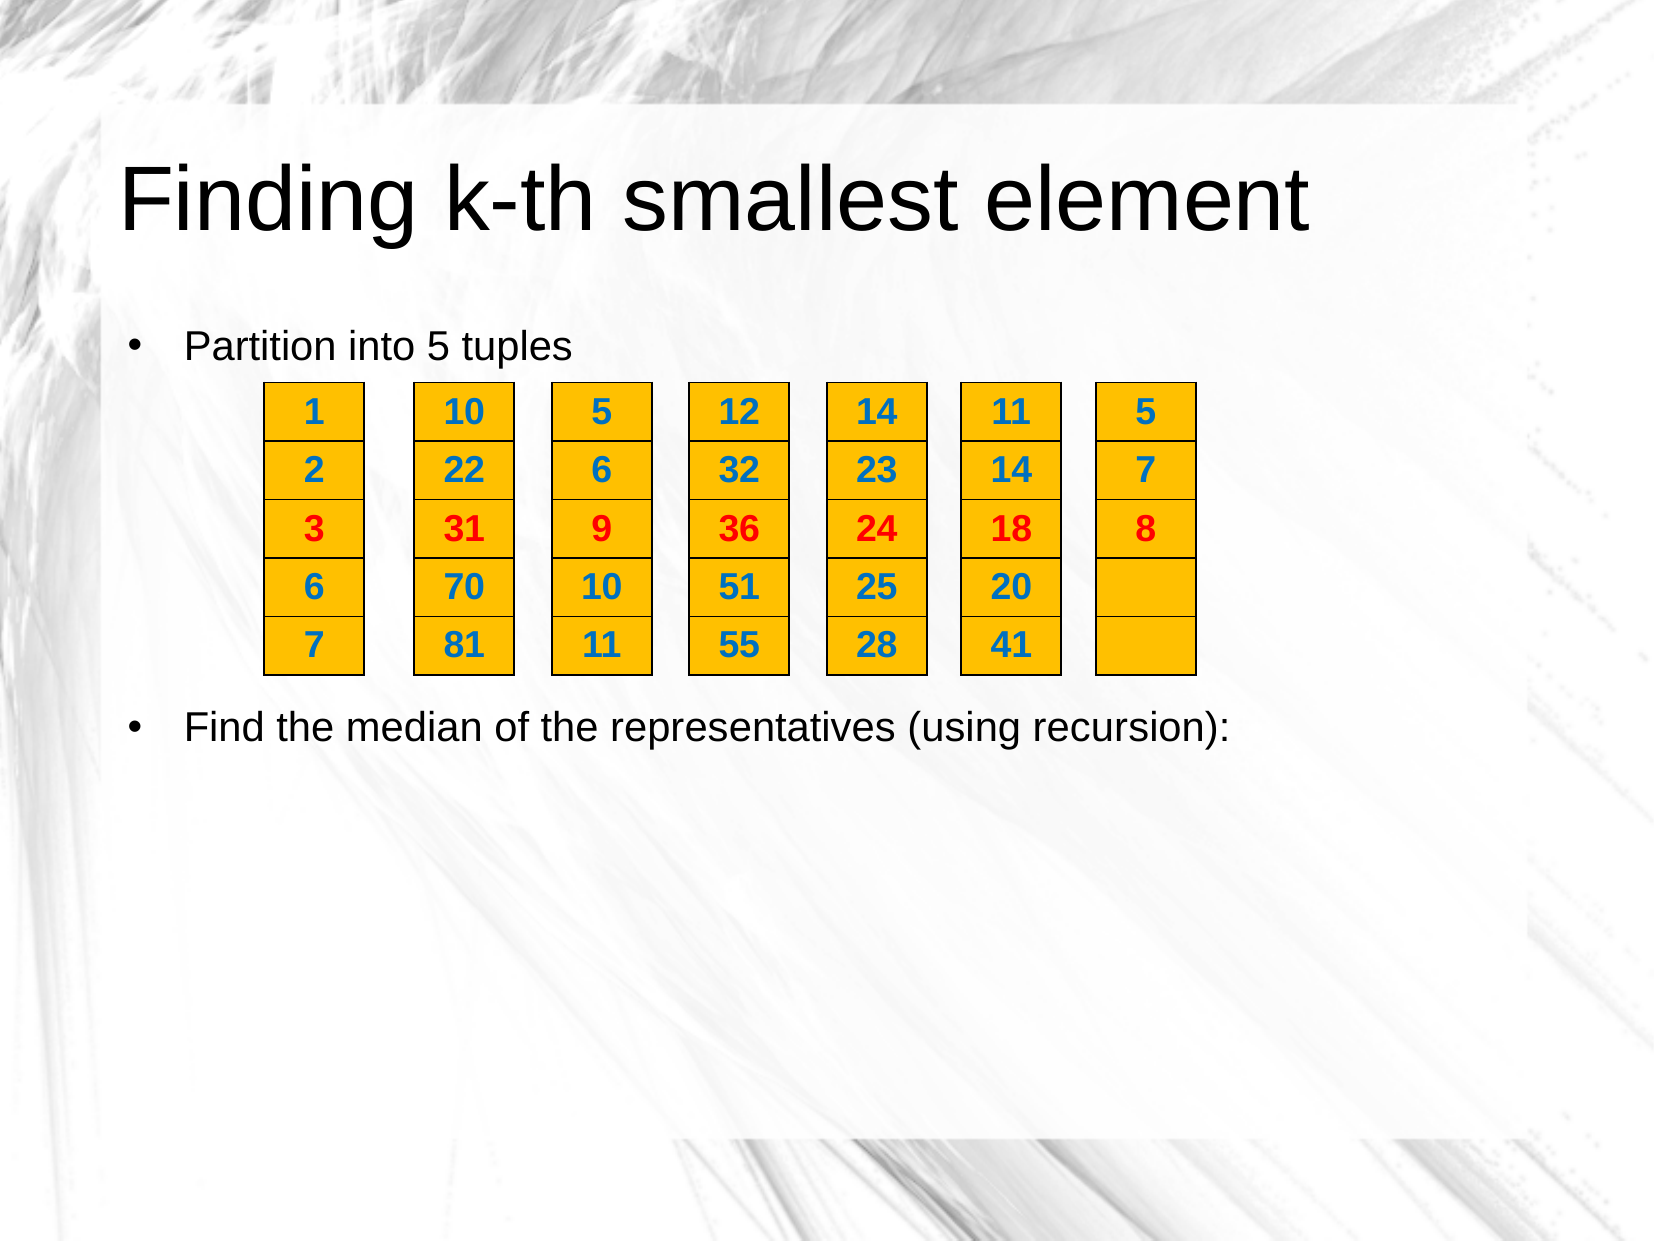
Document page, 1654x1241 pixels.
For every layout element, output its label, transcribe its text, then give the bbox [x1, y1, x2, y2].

table_cell [1097, 617, 1195, 674]
table_cell 25 [828, 559, 926, 616]
table_header 5 [553, 383, 651, 440]
table_cell 55 [690, 617, 788, 674]
list Partition into 5 tuples Find the median of the representatives (using recursion): [118, 319, 1571, 1109]
table_cell 31 [415, 500, 513, 557]
table_cell 41 [962, 617, 1060, 674]
table_header 10 [415, 383, 513, 440]
title Finding k-th smallest element [118, 93, 1506, 299]
table_header 12 [690, 383, 788, 440]
table_cell 7 [1097, 442, 1195, 499]
table_cell 24 [828, 500, 926, 557]
table_cell 36 [690, 500, 788, 557]
table_header 1 [265, 383, 363, 440]
table_cell 20 [962, 559, 1060, 616]
table_cell 51 [690, 559, 788, 616]
table_cell 2 [265, 442, 363, 499]
table_cell 6 [553, 442, 651, 499]
table_cell 23 [828, 442, 926, 499]
table_cell 11 [553, 617, 651, 674]
table_cell 70 [415, 559, 513, 616]
table_cell 18 [962, 500, 1060, 557]
table_cell 32 [690, 442, 788, 499]
table_cell [1097, 559, 1195, 616]
table_cell 10 [553, 559, 651, 616]
table_header 11 [962, 383, 1060, 440]
table_cell 28 [828, 617, 926, 674]
table_cell 3 [265, 500, 363, 557]
table_cell 81 [415, 617, 513, 674]
table_header 14 [828, 383, 926, 440]
table_cell 9 [553, 500, 651, 557]
table_cell 22 [415, 442, 513, 499]
table_cell 6 [265, 559, 363, 616]
picture [0, 0, 1654, 1241]
table_cell 7 [265, 617, 363, 674]
table_header 5 [1097, 383, 1195, 440]
table_cell 8 [1097, 500, 1195, 557]
table_cell 14 [962, 442, 1060, 499]
